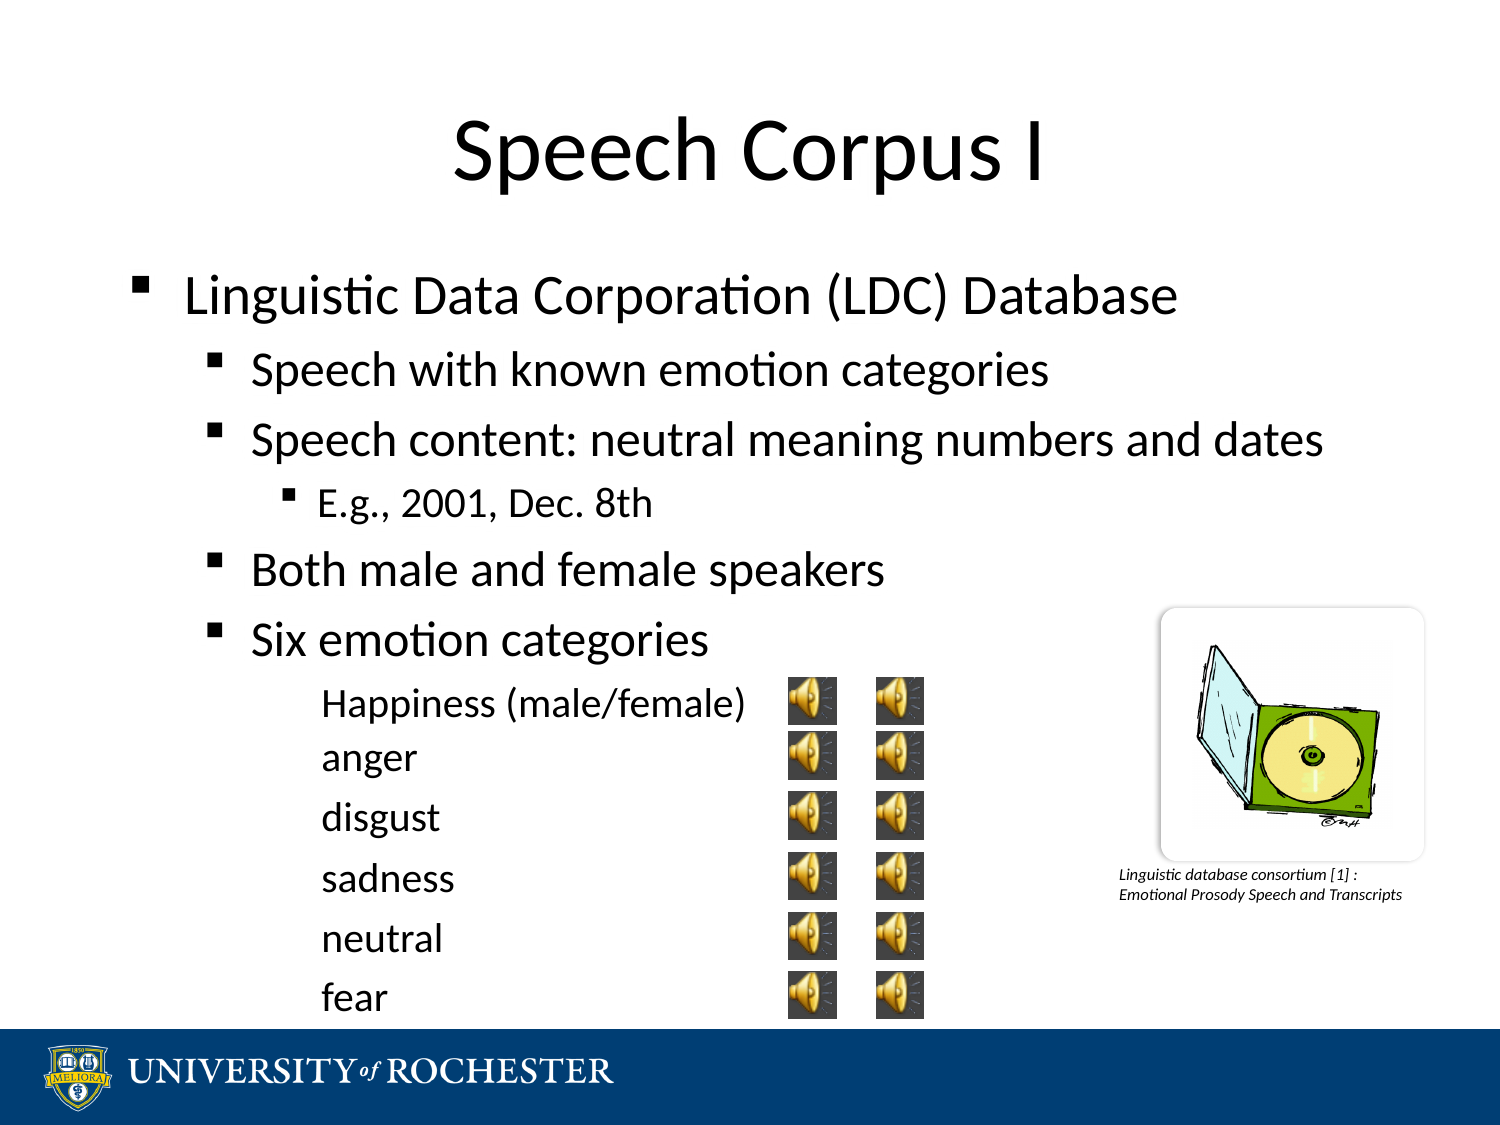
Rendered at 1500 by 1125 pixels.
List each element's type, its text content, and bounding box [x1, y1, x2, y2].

text_box neutral [306, 903, 561, 968]
picture [874, 730, 926, 781]
picture [874, 970, 926, 1021]
text_box anger [306, 722, 561, 782]
text_box fear [306, 968, 561, 1028]
picture [787, 910, 838, 962]
picture [1191, 639, 1394, 830]
picture [787, 730, 838, 781]
picture [787, 675, 838, 726]
picture [787, 970, 838, 1021]
text_box sadness [306, 848, 559, 903]
picture [874, 790, 926, 841]
text_box Happiness (male/female) [306, 667, 950, 733]
picture [874, 910, 926, 962]
list Linguistic Data Corporation (LDC) Database Speech with known emotion categories Speech content: neutral meaning numbers and dates E.g., 2001, Dec. 8th Both male and female speakers Six emotion categories [112, 249, 1388, 676]
title Speech Corpus I [112, 49, 1388, 238]
picture [787, 850, 838, 902]
picture [874, 850, 926, 902]
picture [787, 790, 838, 841]
text_box disgust [306, 782, 561, 848]
picture [0, 1029, 1500, 1125]
text_box Linguistic database consortium [1] : Emotional Prosody Speech and Transcripts [1104, 856, 1481, 912]
picture [874, 675, 926, 726]
